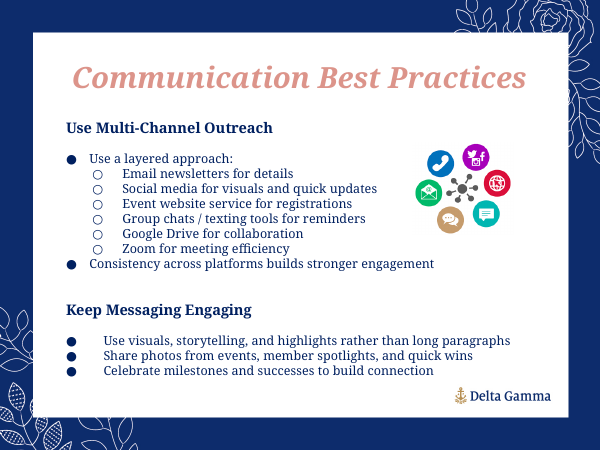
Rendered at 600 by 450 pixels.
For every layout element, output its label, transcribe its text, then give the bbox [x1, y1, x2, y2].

text_box Communication Best Practices [47, 44, 552, 112]
picture [0, 0, 600, 450]
text_box [33, 41, 566, 105]
text_box Use Multi-Channel Outreach Use a layered approach: Email newsletters for details Social media for visuals and quick updates Event website service for registrations Group chats / texting tools for reminders Google Drive for collaboration Zoom for meeting efficiency Consistency across platforms builds stronger engagement Keep Messaging Engaging Use visuals, storytelling, and highlights rather than long paragraphs Share photos from events, member spotlights, and quick wins Celebrate milestones and successes to build connection [50, 104, 567, 393]
